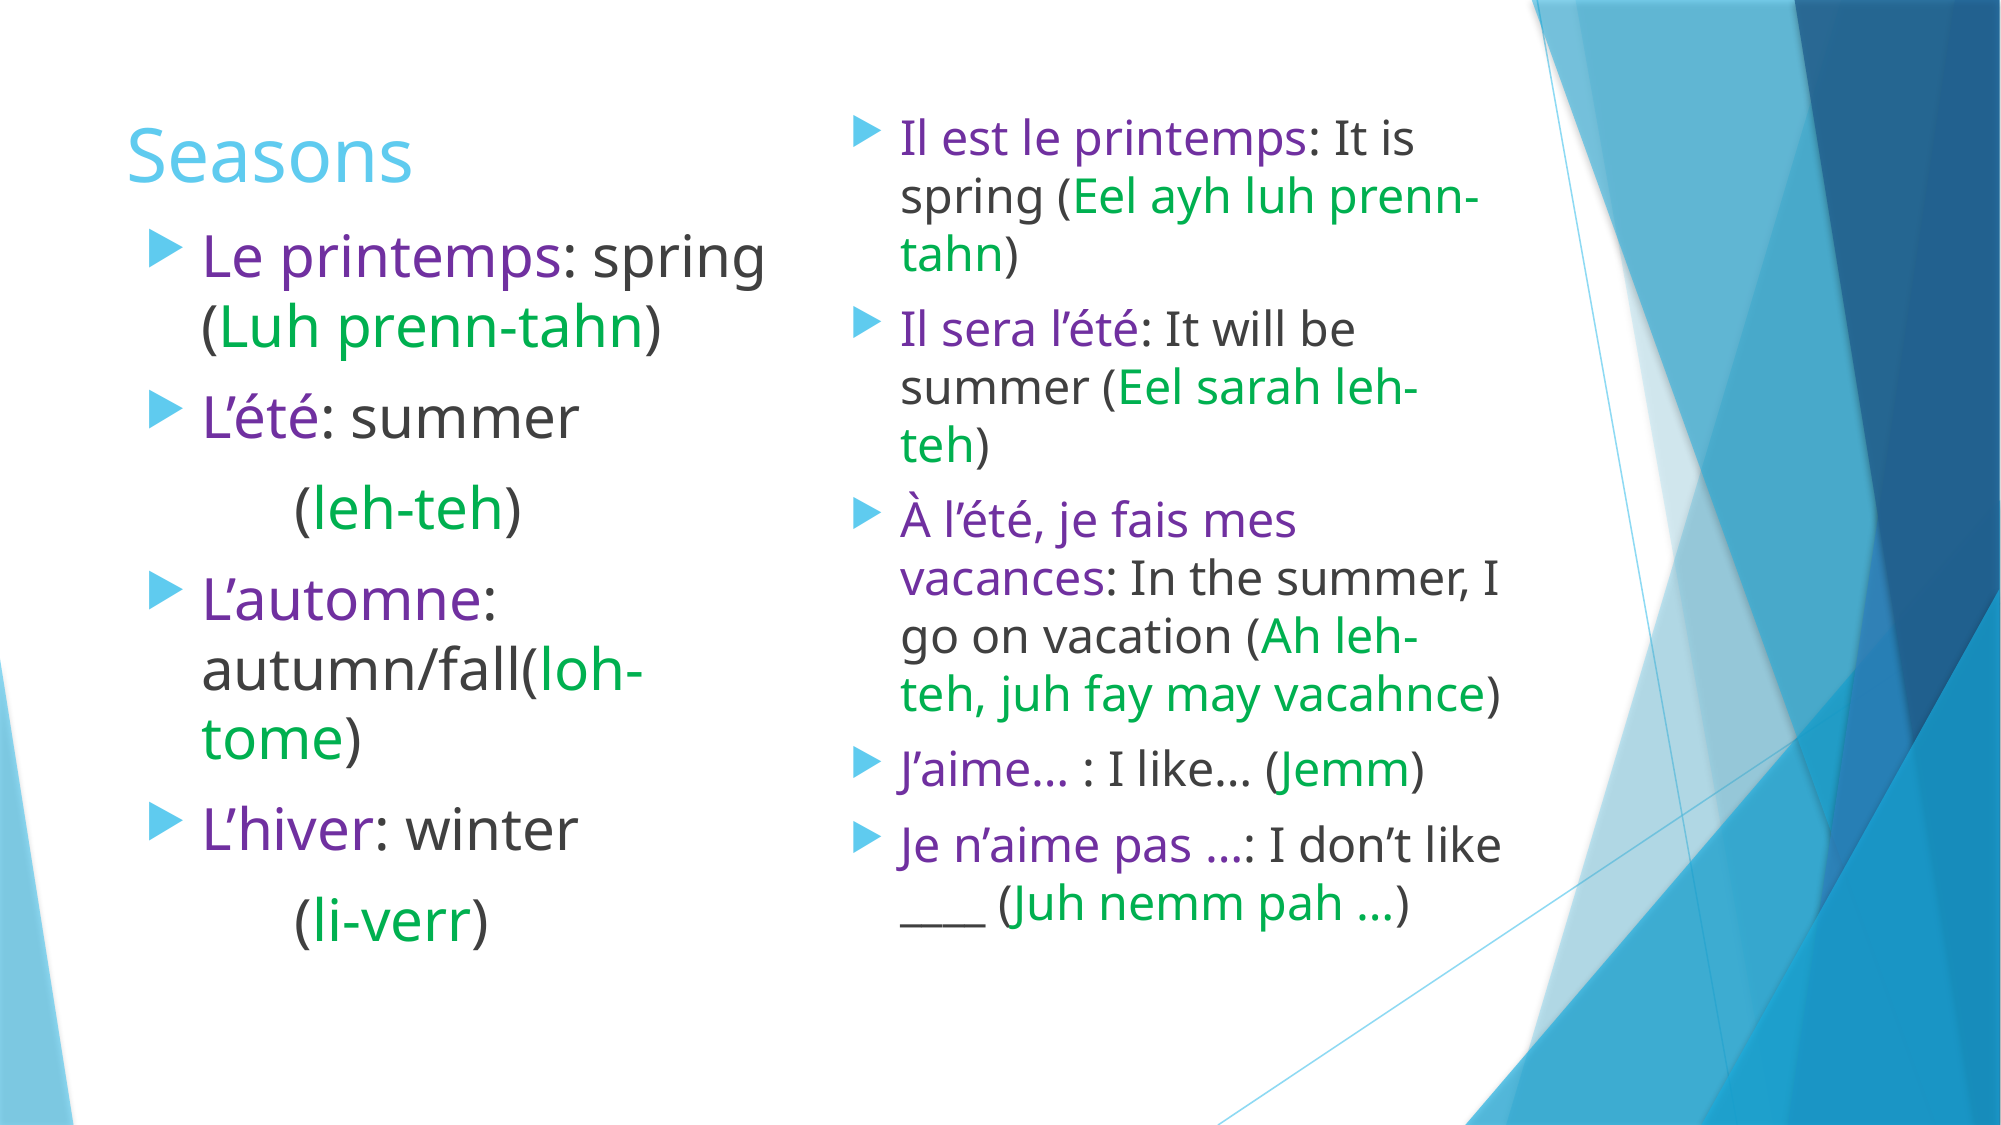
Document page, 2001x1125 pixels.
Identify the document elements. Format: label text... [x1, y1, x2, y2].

title Seasons [111, 99, 834, 317]
list Il est le printemps: It is spring (Eel ayh luh prenn-tahn) Il sera l’été: It will be summer (Eel sarah leh-teh) À l’été, je fais mes vacances: In the summer, I go on vacation (Ah leh-teh, juh fay may vacahnce) J’aime… : I like… (Jemm) Je n’aime pas …: I don’t like ____ (Juh nemm pah …) [834, 99, 1522, 1061]
list Le printemps: spring (Luh prenn-tahn) L’été: summer (leh-teh) L’automne: autumn/fall(loh-tome) L’hiver: winter (li-verr) [129, 211, 817, 1090]
